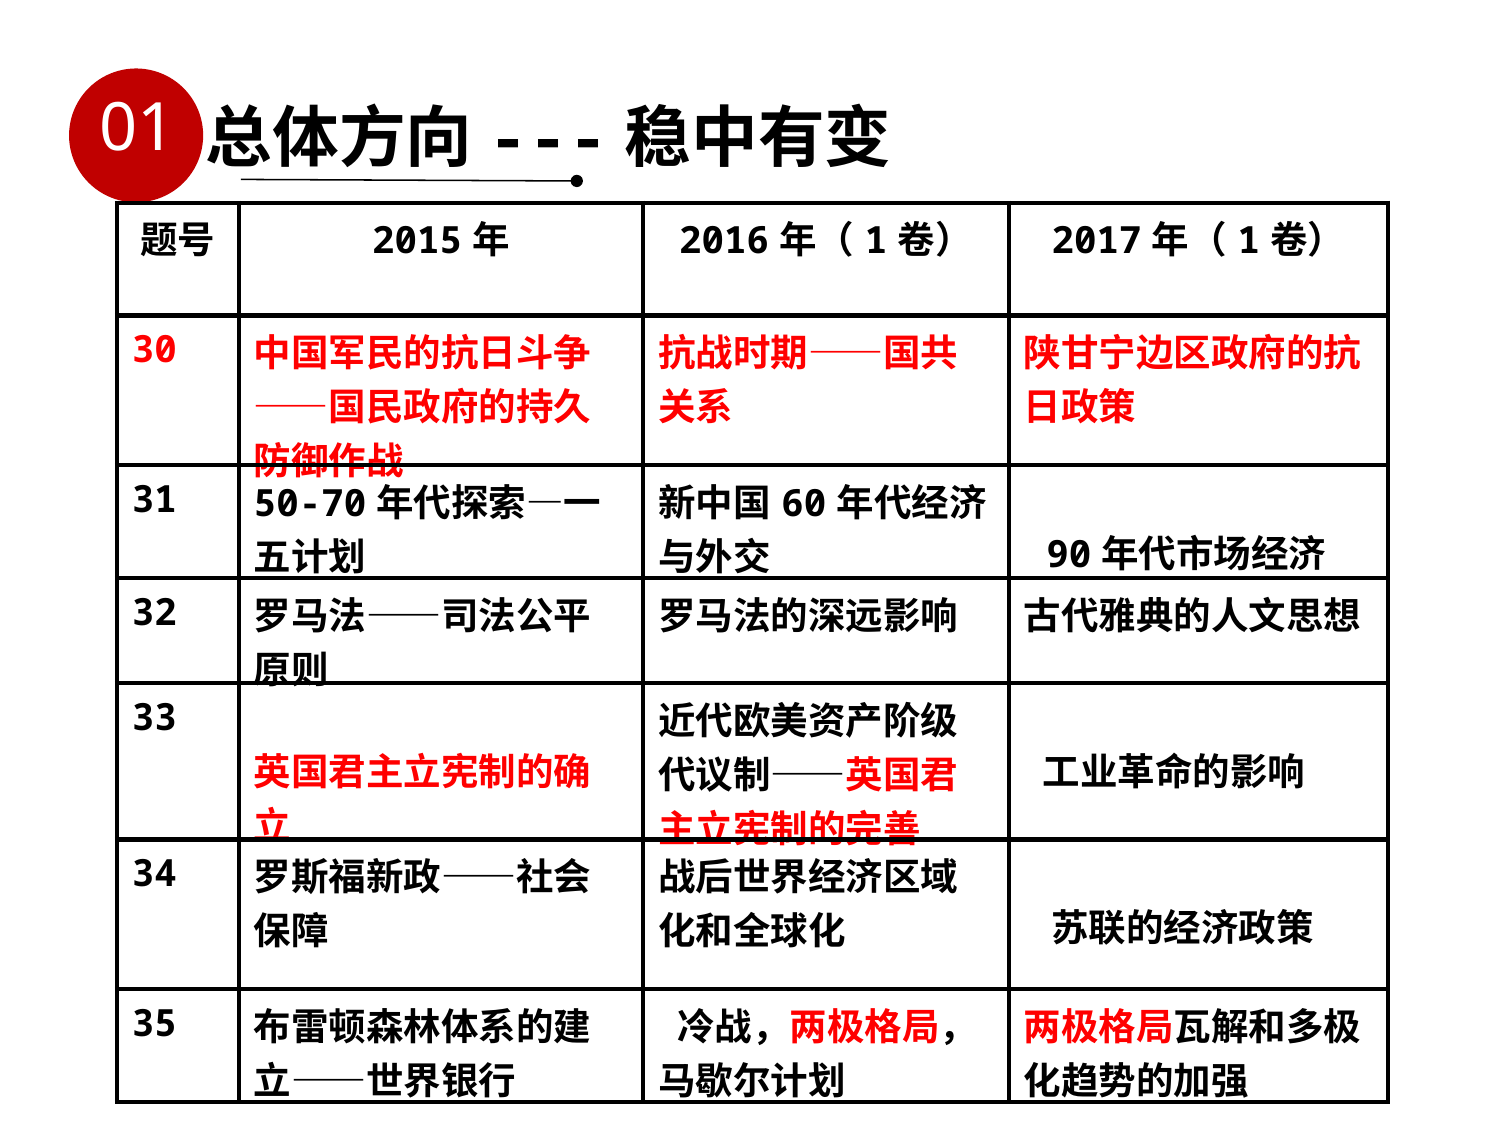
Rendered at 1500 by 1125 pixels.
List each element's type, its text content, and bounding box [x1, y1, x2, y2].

table_cell 两极格局瓦解和多极化趋势的加强 [1011, 991, 1386, 1100]
table_cell 罗斯福新政——社会保障 [241, 842, 641, 987]
table_cell 90年代市场经济 [1011, 467, 1386, 576]
table_cell 英国君主立宪制的确立 [241, 685, 641, 837]
table_cell 工业革命的影响 [1011, 685, 1386, 837]
table_header 2015年 [241, 205, 641, 313]
table_cell 冷战，两极格局，马歇尔计划 [645, 991, 1007, 1100]
text_box [100, 66, 172, 76]
table_cell 33 [119, 685, 237, 837]
table_cell 战后世界经济区域化和全球化 [645, 842, 1007, 987]
table_cell 罗马法的深远影响 [645, 580, 1007, 681]
table_cell 罗马法——司法公平原则 [241, 580, 641, 681]
table_cell 50-70年代探索—一五计划 [241, 467, 641, 576]
text_box 总体方向---稳中有变 [191, 87, 907, 183]
table_cell 31 [119, 467, 237, 576]
table_header 2017年（1卷） [1011, 205, 1386, 313]
table_cell 近代欧美资产阶级代议制――英国君主立宪制的完善 [645, 685, 1007, 837]
table_cell 34 [119, 842, 237, 987]
table_cell 35 [119, 991, 237, 1100]
table_cell 布雷顿森林体系的建立——世界银行 [241, 991, 641, 1100]
table_header 2016年（1卷） [645, 205, 1007, 313]
table_cell 30 [119, 318, 237, 463]
table_cell 32 [119, 580, 237, 681]
table_header 题号 [119, 205, 237, 313]
table_cell 陕甘宁边区政府的抗日政策 [1011, 318, 1386, 463]
table_cell 抗战时期――国共关系 [645, 318, 1007, 463]
text_box [66, 88, 191, 201]
table_cell 苏联的经济政策 [1011, 842, 1386, 987]
table_cell 新中国60年代经济与外交 [645, 467, 1007, 576]
table_cell 古代雅典的人文思想 [1011, 580, 1386, 681]
table_cell 中国军民的抗日斗争——国民政府的持久防御作战 [241, 318, 641, 463]
text_box 01 [85, 76, 204, 171]
